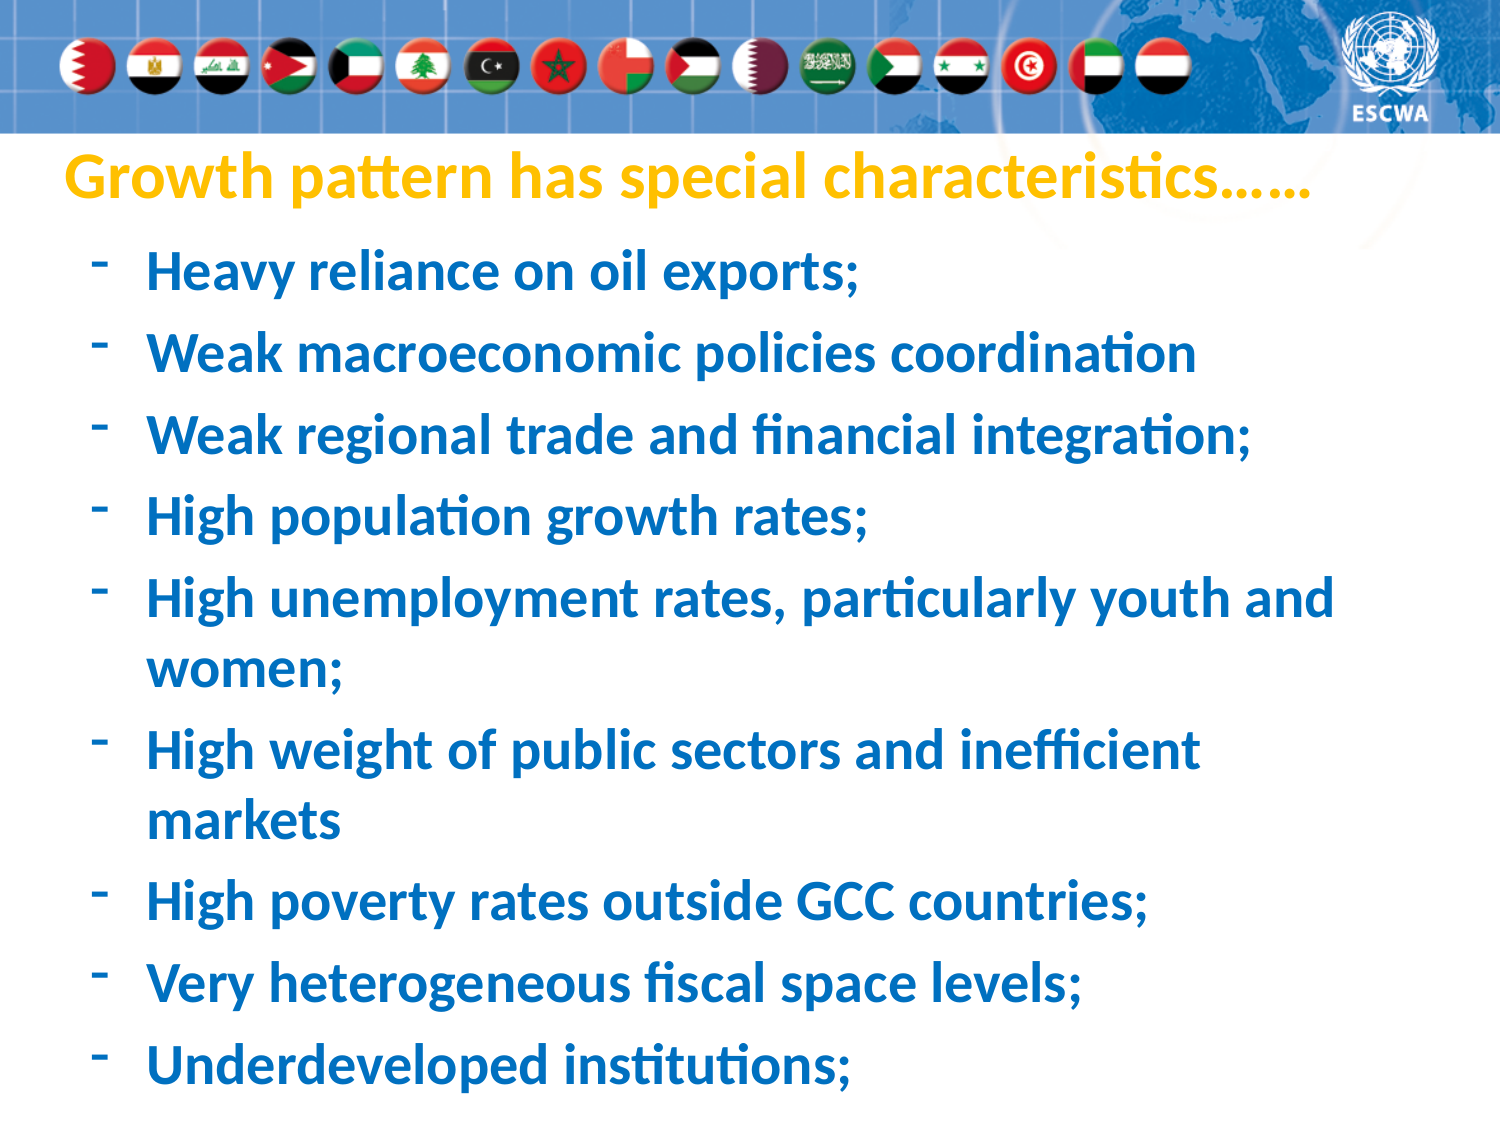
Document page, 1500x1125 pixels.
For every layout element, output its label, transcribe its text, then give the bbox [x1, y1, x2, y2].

picture [0, 0, 1500, 1125]
list Heavy reliance on oil exports; Weak macroeconomic policies coordination Weak regional trade and financial integration; High population growth rates; High unemployment rates, particularly youth and women; High weight of public sectors and inefficient markets High poverty rates outside GCC countries; Very heterogeneous fiscal space levels; Underdeveloped institutions; [75, 224, 1375, 1125]
text_box Growth pattern has special characteristics…… [49, 124, 1413, 220]
